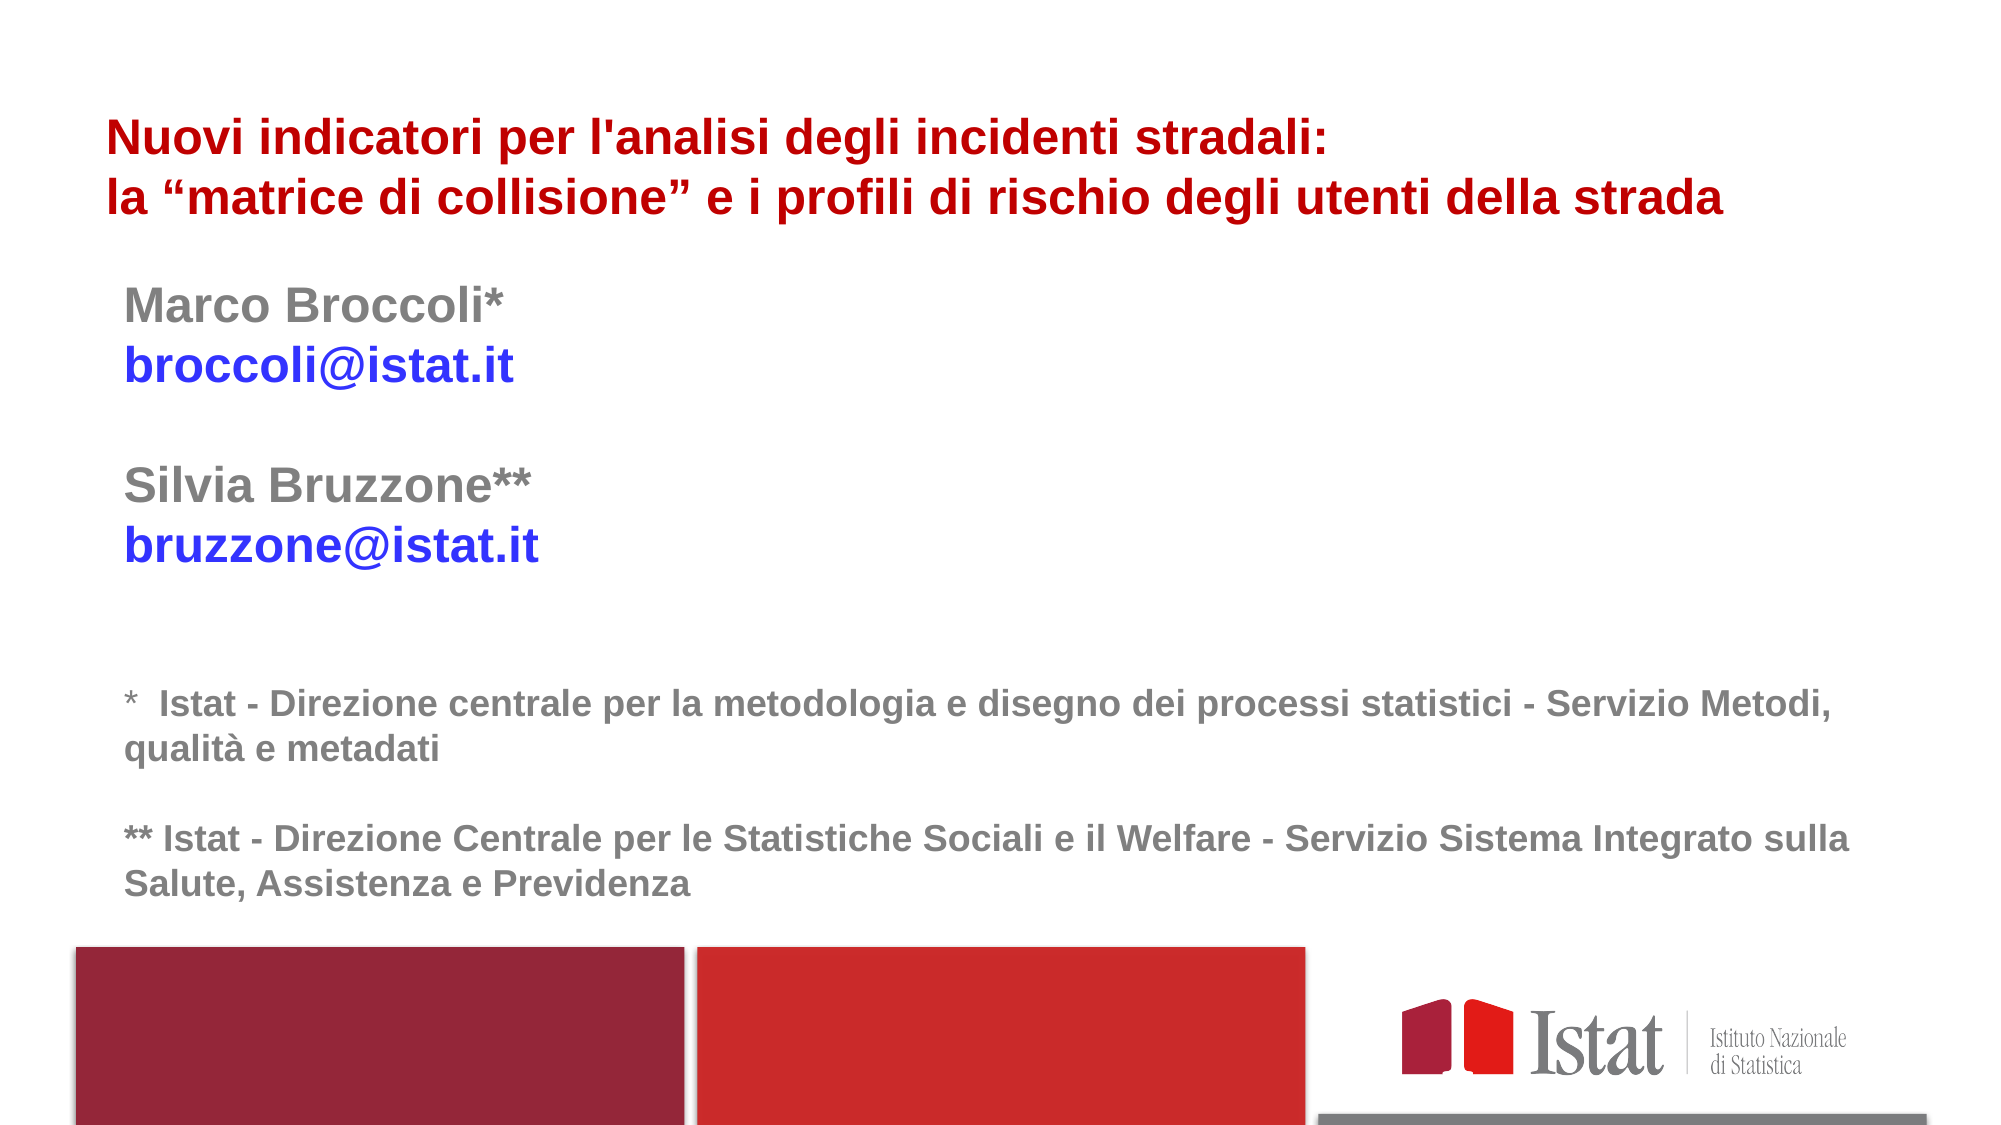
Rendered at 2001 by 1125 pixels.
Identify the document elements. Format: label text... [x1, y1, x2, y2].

text_box Marco Broccoli* broccoli@istat.it Silvia Bruzzone** bruzzone@istat.it [108, 265, 1896, 671]
picture [1402, 999, 1846, 1076]
text_box Nuovi indicatori per l'analisi degli incidenti stradali: la “matrice di collisione” e i profili di rischio degli utenti della strada [91, 97, 1914, 233]
text_box * Istat - Direzione centrale per la metodologia e disegno dei processi statistici - Servizio Metodi, qualità e metadati ** Istat - Direzione Centrale per le Statistiche Sociali e il Welfare - Servizio Sistema Integrato sulla Salute, Assistenza e Previdenza [108, 671, 1914, 911]
